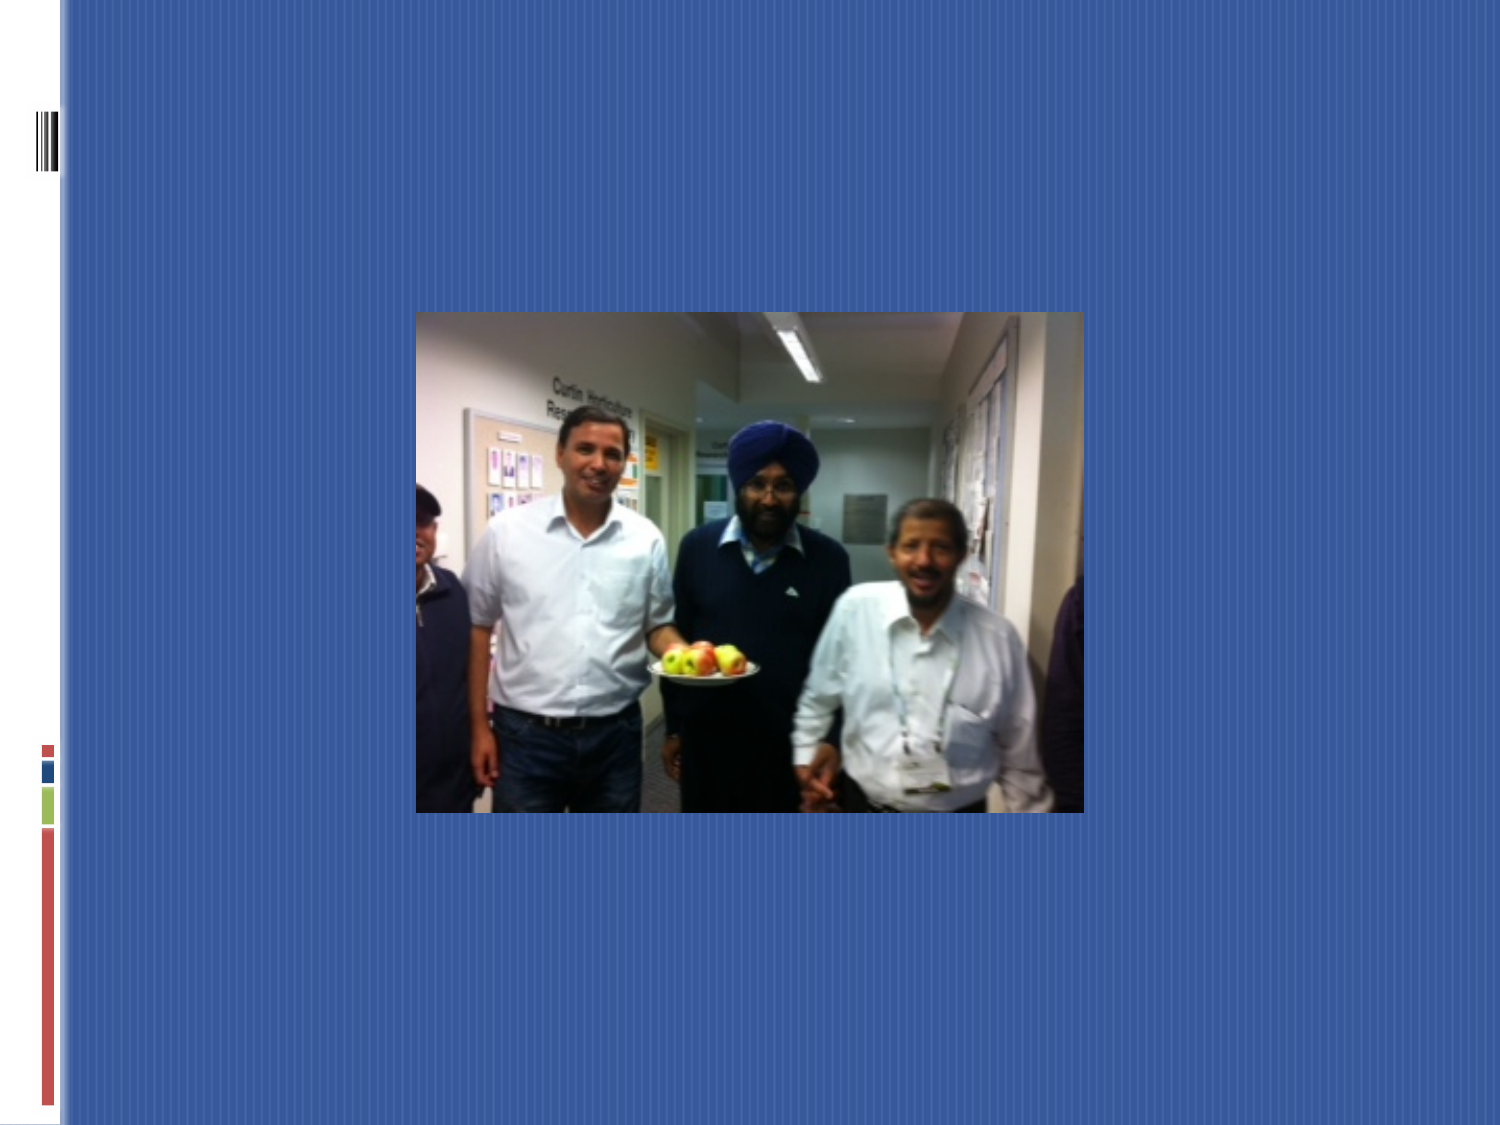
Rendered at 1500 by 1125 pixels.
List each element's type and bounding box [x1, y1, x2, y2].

picture [416, 312, 1084, 813]
